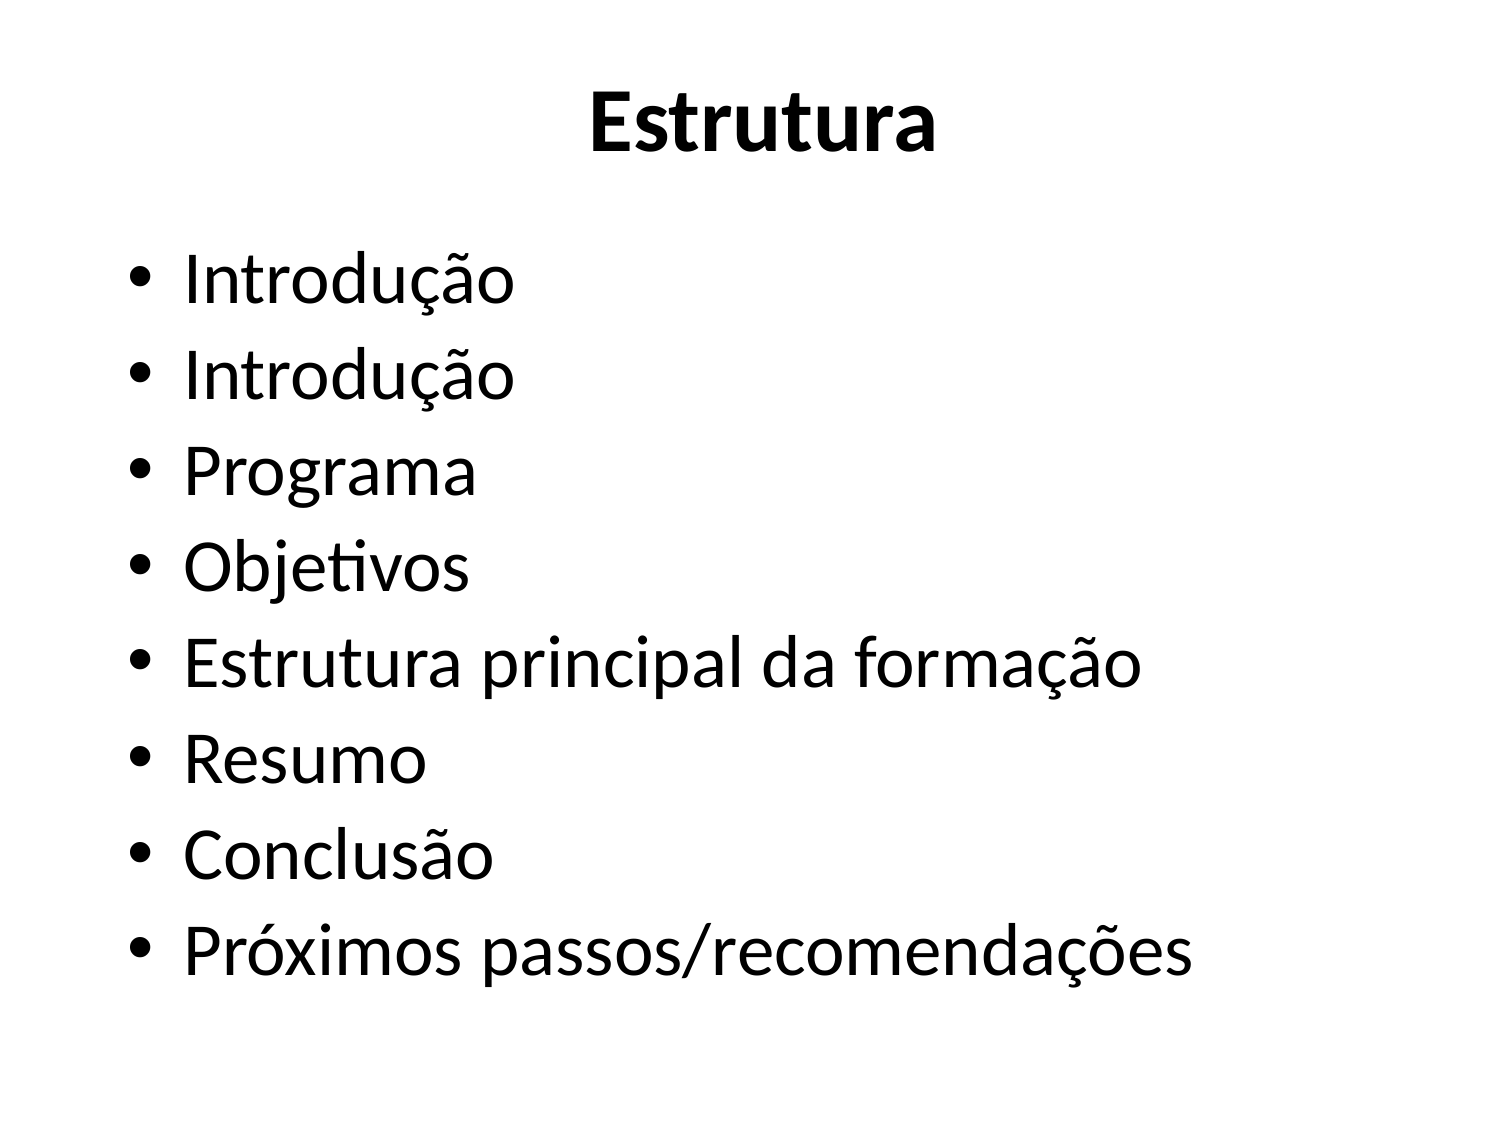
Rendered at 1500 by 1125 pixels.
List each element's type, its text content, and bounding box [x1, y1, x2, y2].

list Introdução Introdução Programa Objetivos Estrutura principal da formação Resumo Conclusão Próximos passos/recomendações [111, 231, 1463, 870]
title Estrutura [88, 2, 1439, 228]
